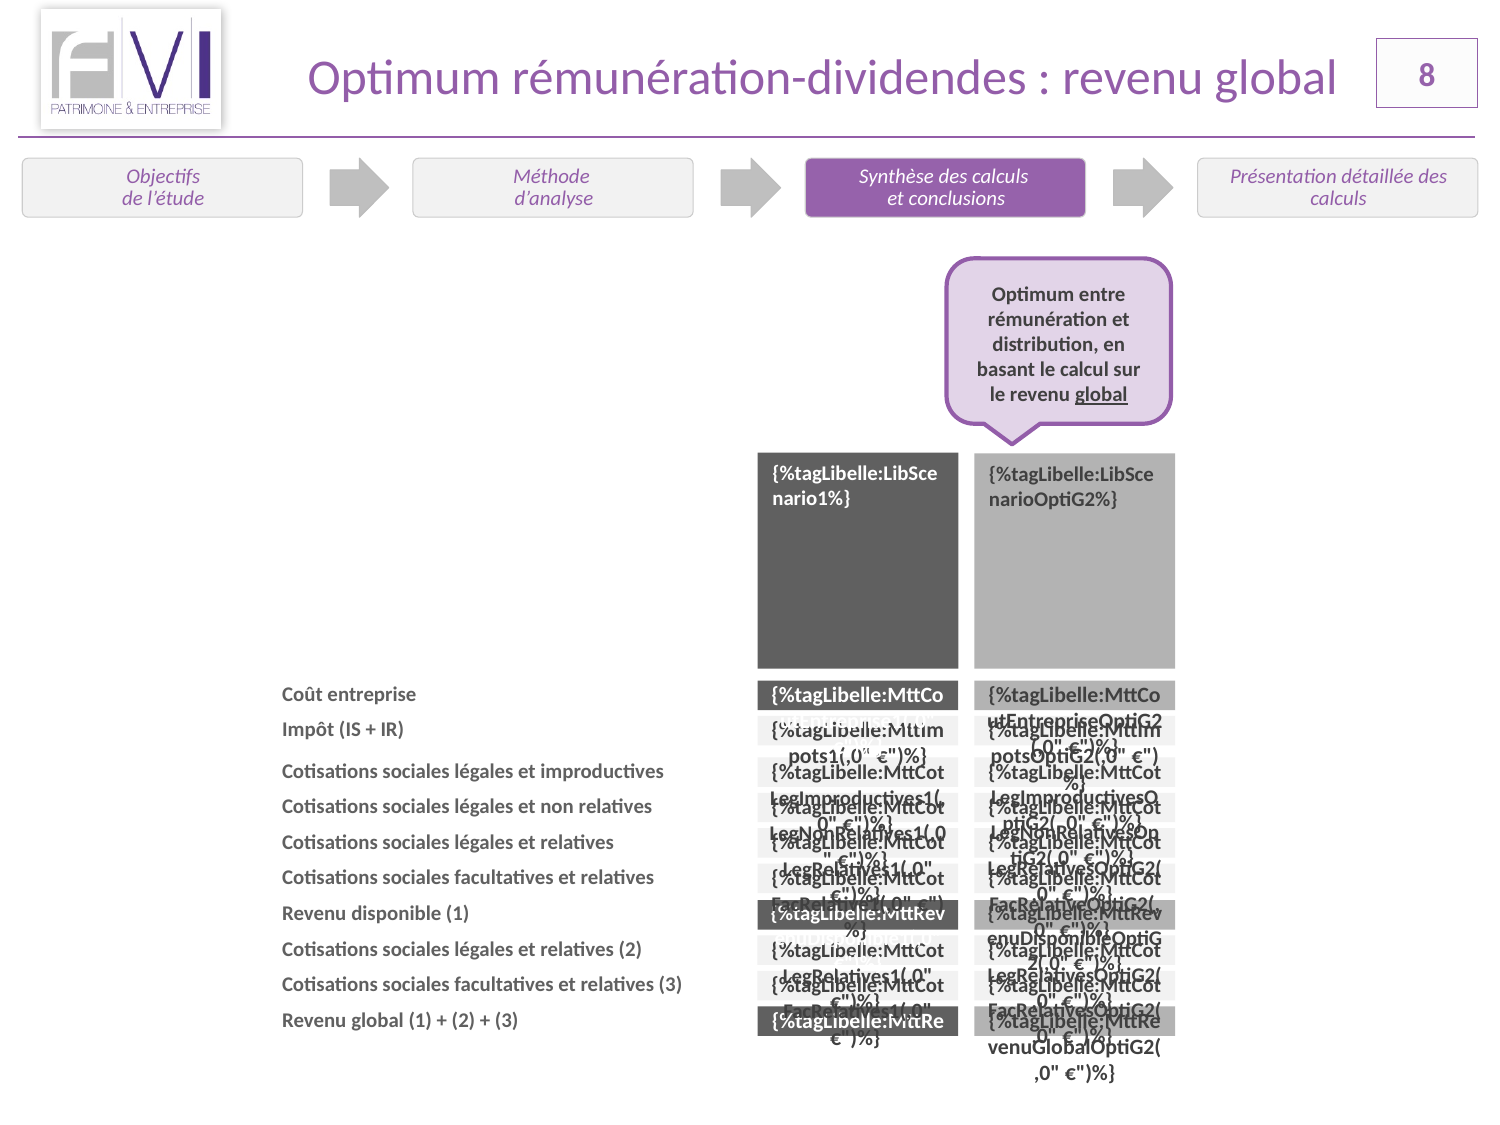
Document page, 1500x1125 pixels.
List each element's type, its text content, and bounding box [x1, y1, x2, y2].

title Optimum rémunération-dividendes : revenu global [242, 19, 1365, 130]
text_box Cotisations sociales légales et improductives [267, 757, 686, 783]
text_box {%tagLibelle:MttCotFacRelative1(,0" €")%} [757, 863, 959, 894]
text_box Impôt (IS + IR) [267, 716, 421, 742]
text_box {%tagLibelle:MttCotLegNonRelatives1(,0" €")%} [757, 792, 959, 823]
text_box {%tagLibelle:MttCotLegRelativesOptiG2(,0" €")%} [974, 935, 1176, 965]
text_box {%tagLibelle:MttCotLegRelatives1(,0" €")%} [757, 828, 959, 858]
text_box {%tagLibelle:MttRevenuGlobalOptiG2(,0" €")%} [974, 1006, 1176, 1036]
text_box Revenu global (1) + (2) + (3) [267, 1006, 538, 1047]
text_box Cotisations sociales légales et non relatives [267, 792, 674, 818]
text_box Cotisations sociales légales et relatives [267, 828, 635, 854]
text_box Cotisations sociales légales et relatives (2) [267, 935, 664, 970]
text_box {%tagLibelle:MttCoutEntreprise1(,0" €")%} [757, 680, 959, 711]
text_box Cotisations sociales facultatives et relatives (3) [267, 970, 705, 1012]
text_box {%tagLibelle:MttImpotsOptiG2(,0" €")%} [974, 715, 1176, 746]
text_box {%tagLibelle:MttCotFacRelativeOptiG2(,0" €")%} [974, 863, 1176, 894]
text_box {%tagLibelle:MttRevenuGlobal1(,0" €")%} [757, 1006, 959, 1036]
text_box {%tagLibelle:MttRevenuDisponible1(,0" €")%} [757, 900, 959, 930]
text_box {%tagLibelle:MttCotFacRelatives1(,0" €")%} [757, 970, 959, 1001]
text_box {%tagLibelle:MttCotLegImproductives1(, 0" €")%} [757, 757, 959, 787]
text_box Optimum entre rémunération et distribution, en basant le calcul sur le revenu global [944, 256, 1174, 447]
text_box {%tagLibelle:MttCoutEntrepriseOptiG2(,0" €")%} [974, 680, 1176, 711]
text_box {%tagLibelle:MttImpots1(,0" €")%} [757, 715, 959, 746]
text_box {%tagLibelle:MttCotLegRelativesOptiG2(,0" €")%} [974, 828, 1176, 858]
picture [41, 9, 221, 130]
text_box Revenu disponible (1) [267, 900, 488, 935]
text_box {%tagLibelle:MttCotLegImproductivesOptiG2(, 0" €")%} [974, 757, 1176, 787]
text_box {%tagLibelle:MttCotLegRelatives1(,0" €")%} [757, 935, 959, 965]
text_box {%tagLibelle:LibScenario1%} [757, 452, 959, 669]
text_box {%tagLibelle:MttCotLegNonRelativesOptiG2(,0" €")%} [974, 792, 1176, 823]
text_box {%tagLibelle:LibScenarioOptiG2%} [974, 453, 1176, 669]
text_box {%tagLibelle:MttRevenuDisponibleOptiG2(,0" €")%} [974, 900, 1176, 930]
text_box Cotisations sociales facultatives et relatives [267, 863, 677, 889]
text_box Coût entreprise [267, 680, 434, 705]
text_box {%tagLibelle:MttCotFacRelativesOptiG2(,0" €")%} [974, 970, 1176, 1001]
